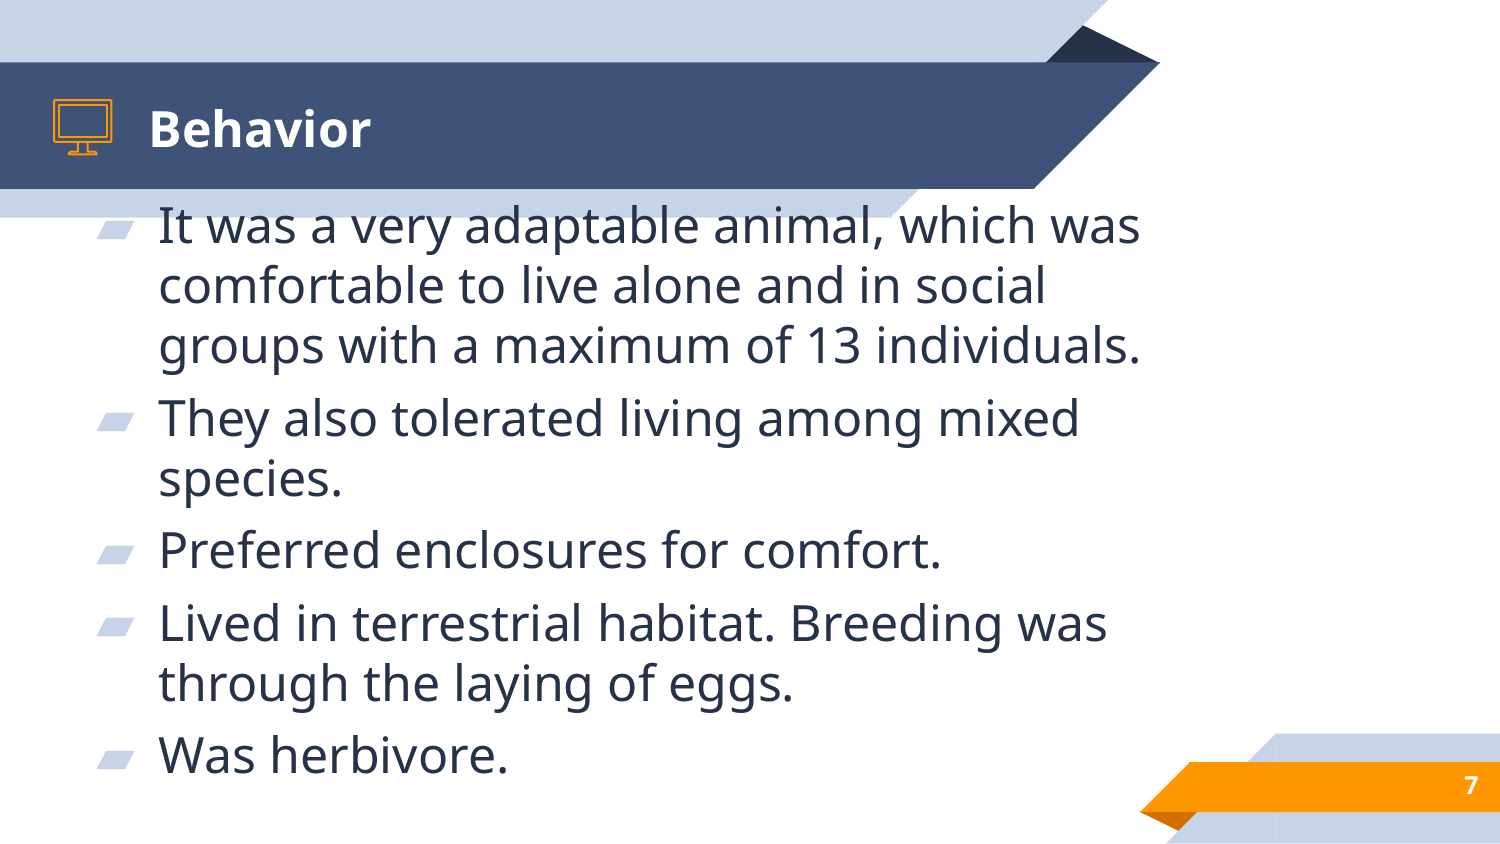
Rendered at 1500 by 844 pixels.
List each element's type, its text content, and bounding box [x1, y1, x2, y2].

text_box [53, 99, 112, 155]
slide_number 7 [1249, 760, 1494, 813]
title Behavior [133, 64, 1035, 178]
list It was a very adaptable animal, which was comfortable to live alone and in social groups with a maximum of 13 individuals. They also tolerated living among mixed species. Preferred enclosures for comfort. Lived in terrestrial habitat. Breeding was through the laying of eggs. Was herbivore. [68, 178, 1223, 799]
